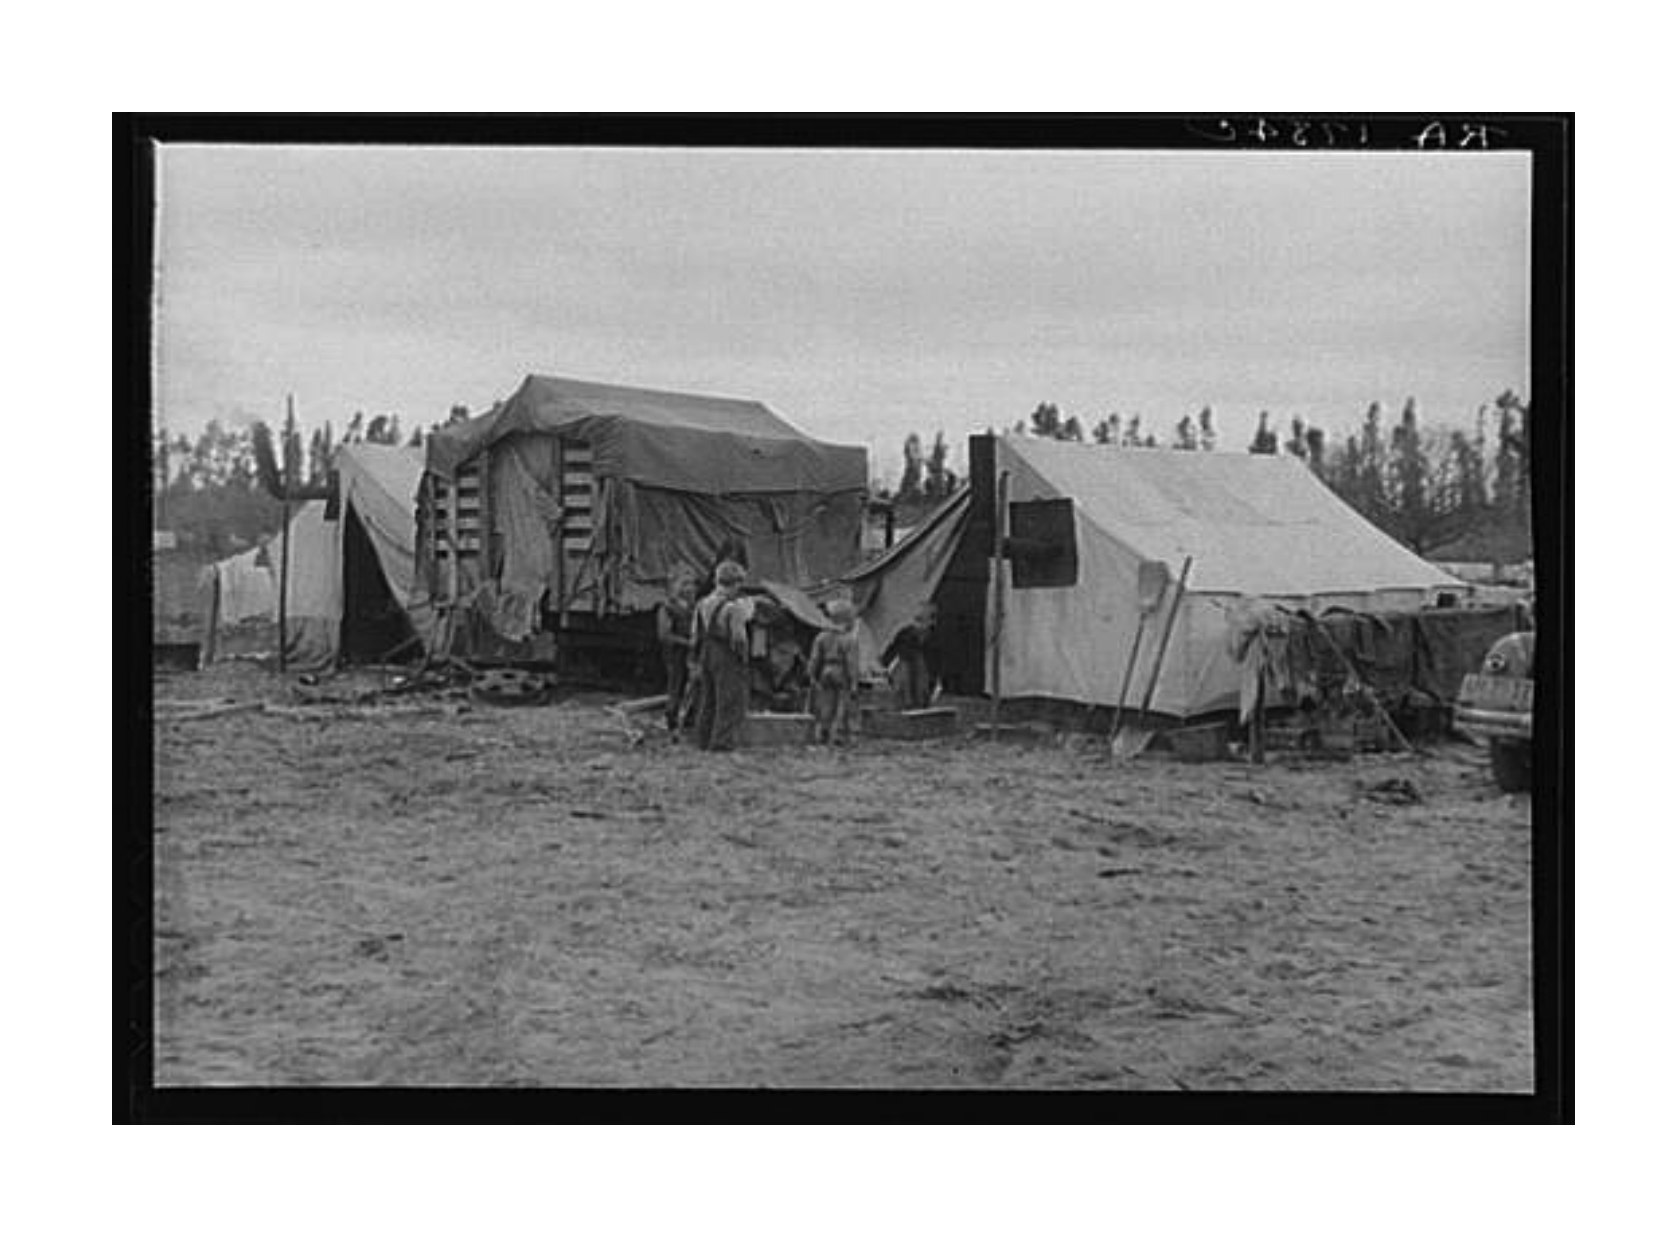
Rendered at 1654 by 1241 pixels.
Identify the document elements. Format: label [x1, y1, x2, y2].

picture [112, 112, 1576, 1126]
text_box [82, 290, 1571, 1139]
text_box [82, 64, 1571, 272]
